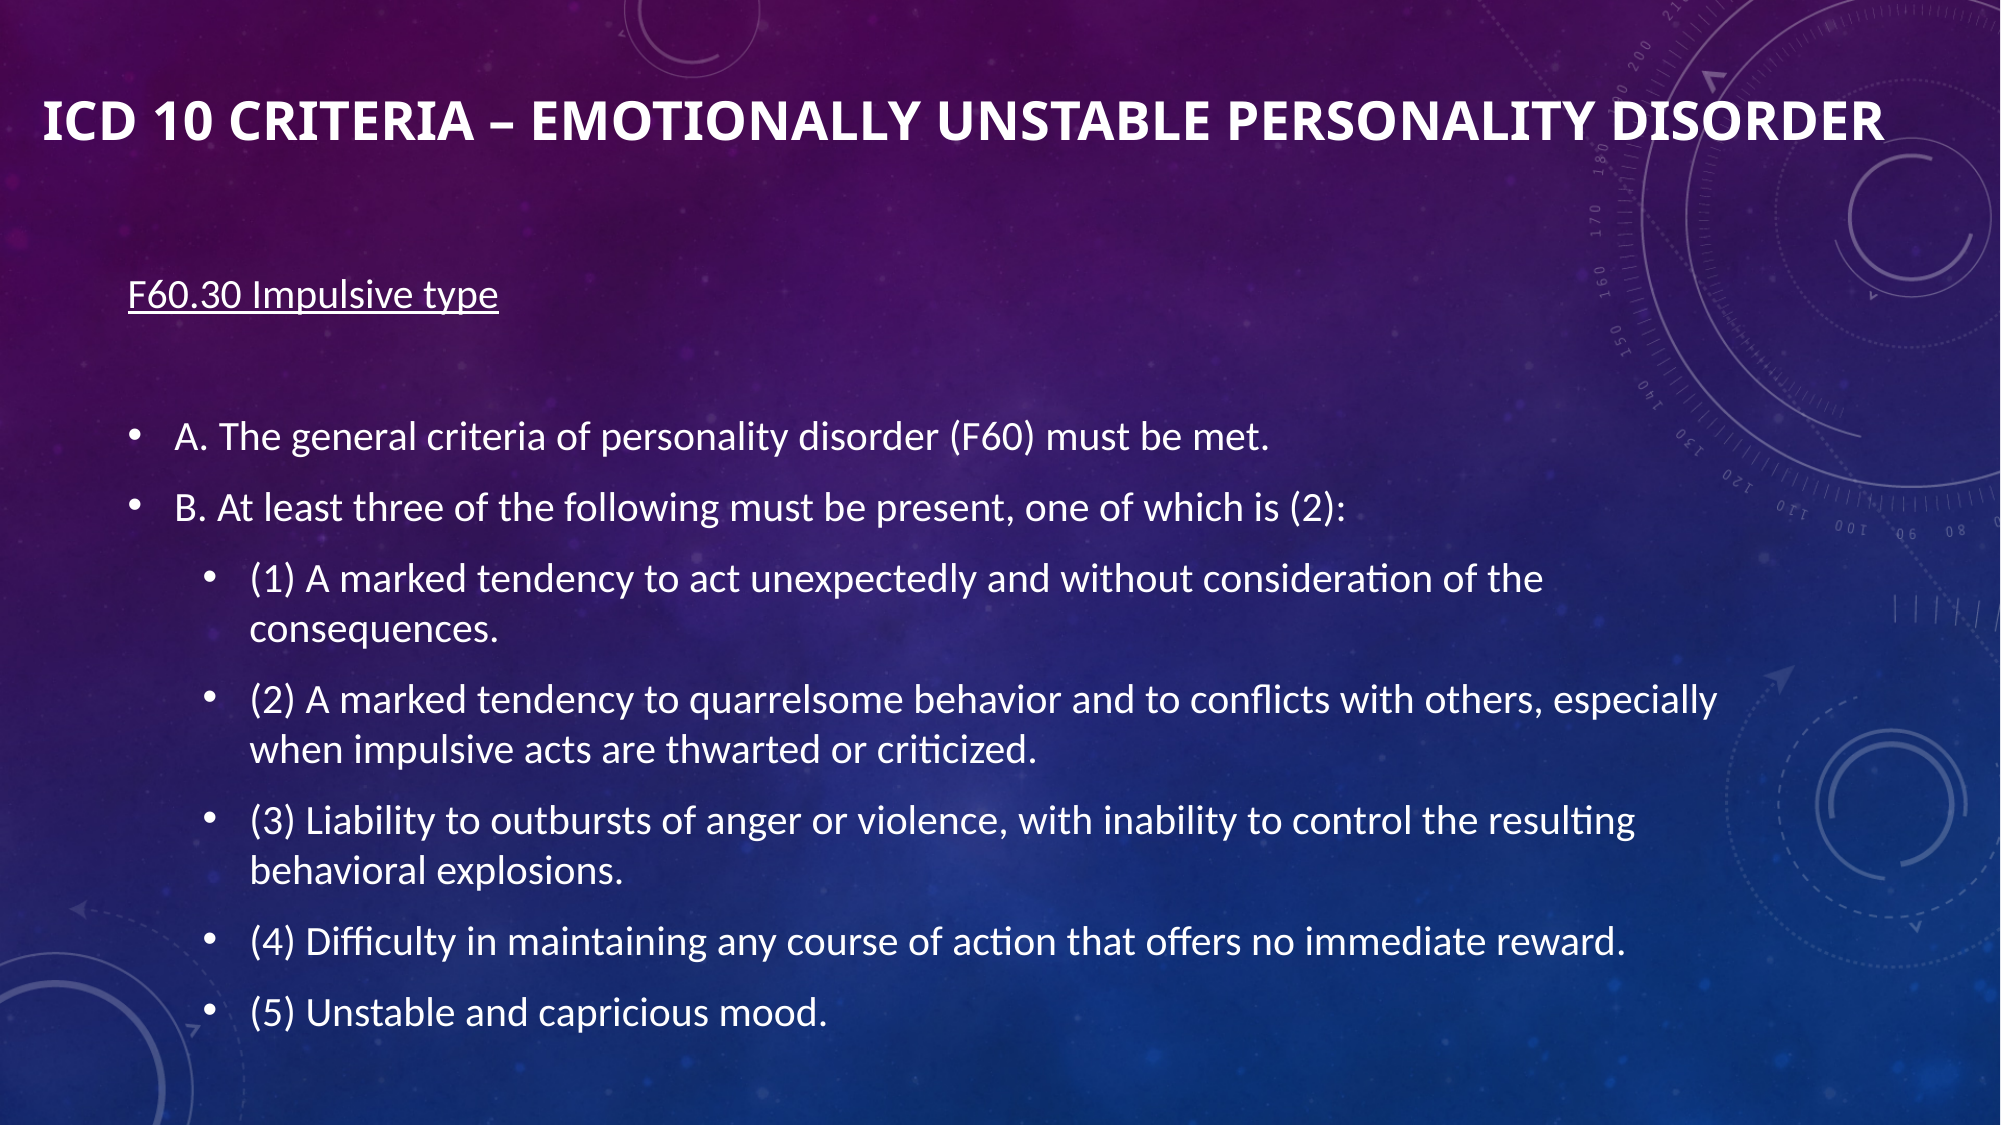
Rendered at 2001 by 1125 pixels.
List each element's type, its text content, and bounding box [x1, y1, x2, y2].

list F60.30 Impulsive type A. The general criteria of personality disorder (F60) must be met. B. At least three of the following must be present, one of which is (2): (1) A marked tendency to act unexpectedly and without consideration of the consequences. (2) A marked tendency to quarrelsome behavior and to conflicts with others, especially when impulsive acts are thwarted or criticized. (3) Liability to outbursts of anger or violence, with inability to control the resulting behavioral explosions. (4) Difficulty in maintaining any course of action that offers no immediate reward. (5) Unstable and capricious mood. [112, 226, 1775, 1076]
picture [0, 0, 2001, 1125]
title ICD 10 Criteria – Emotionally unstable personality disorder [27, 47, 1929, 191]
